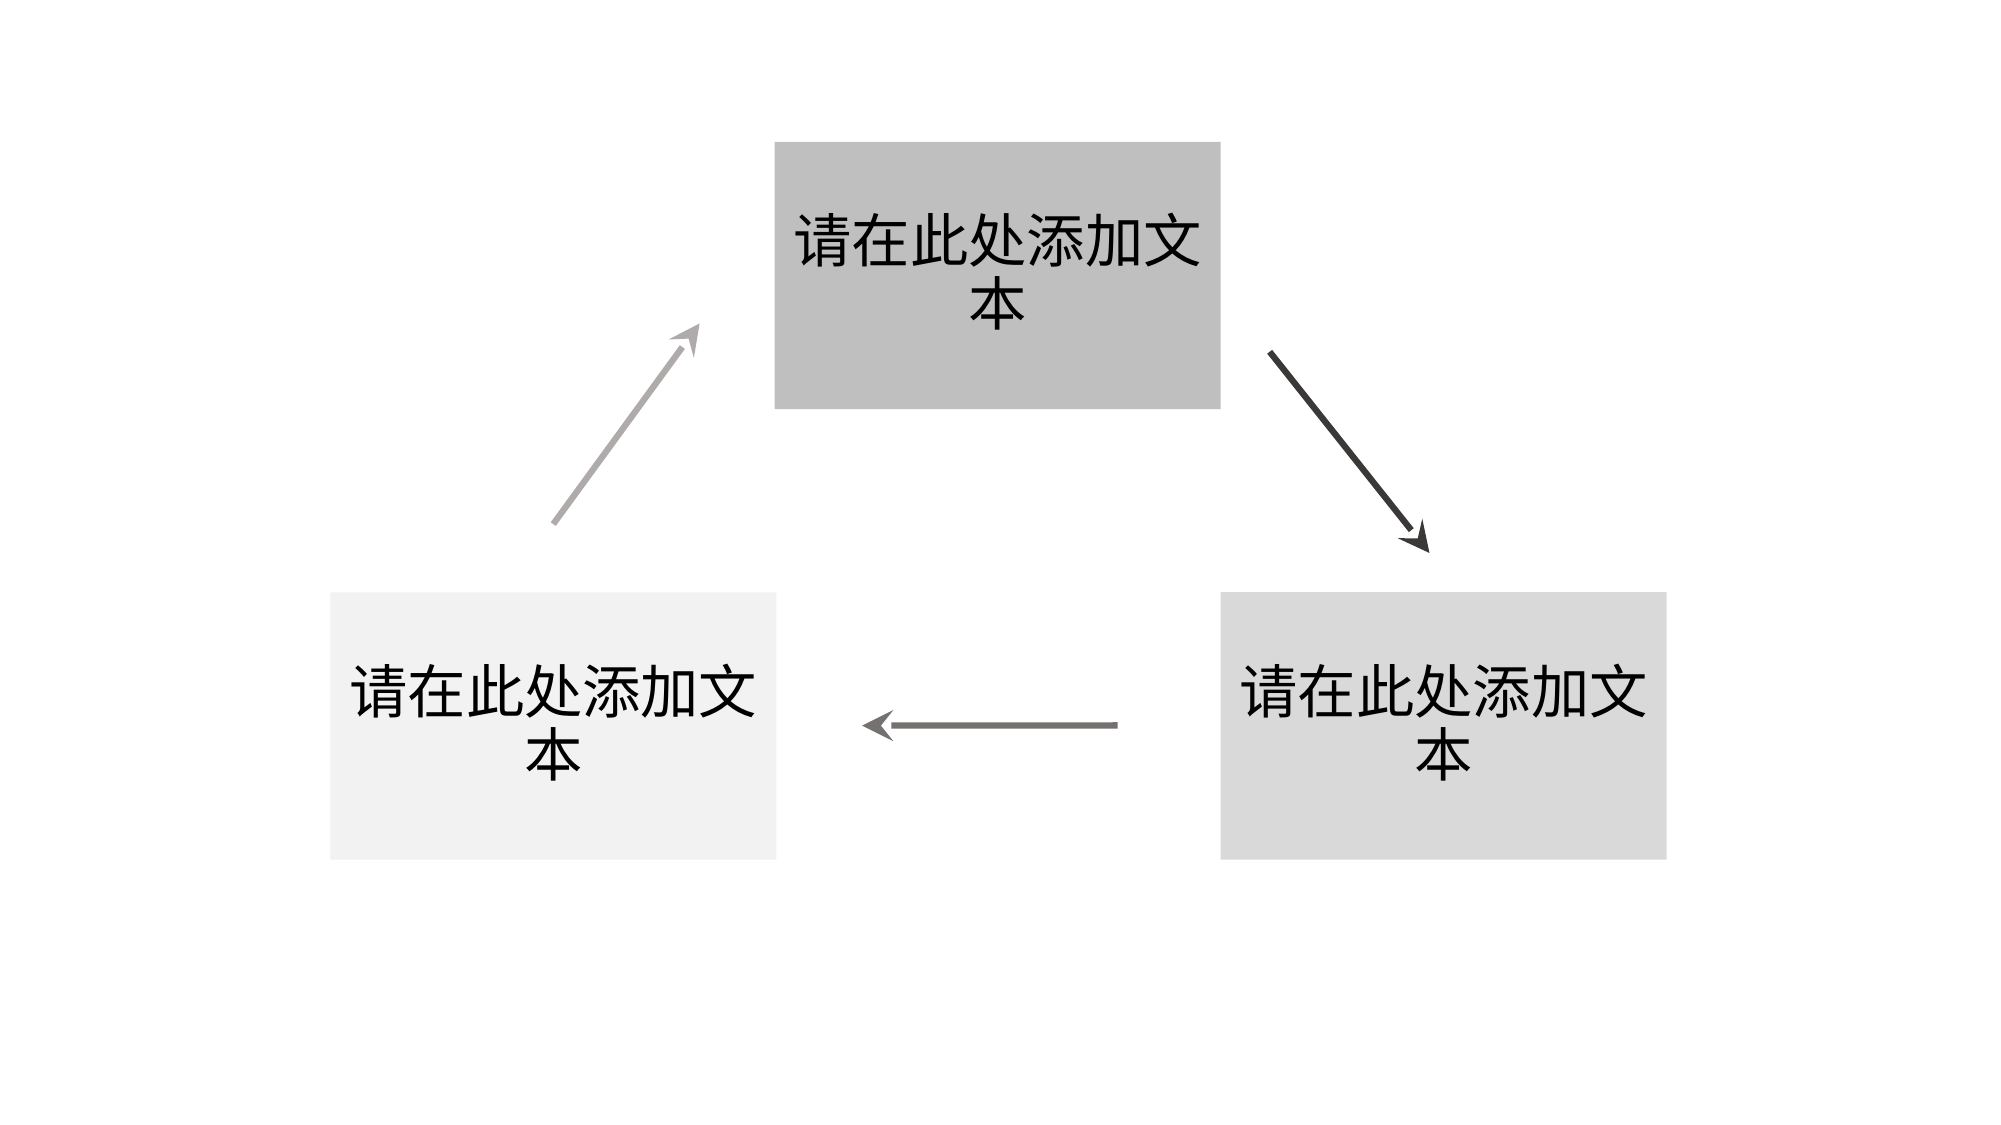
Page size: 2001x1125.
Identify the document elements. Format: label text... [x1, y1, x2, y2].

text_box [553, 323, 700, 525]
text_box 请在此处添加文本 [330, 592, 777, 860]
text_box 请在此处添加文本 [774, 141, 1221, 410]
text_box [1269, 351, 1430, 553]
text_box 请在此处添加文本 [1220, 592, 1667, 860]
